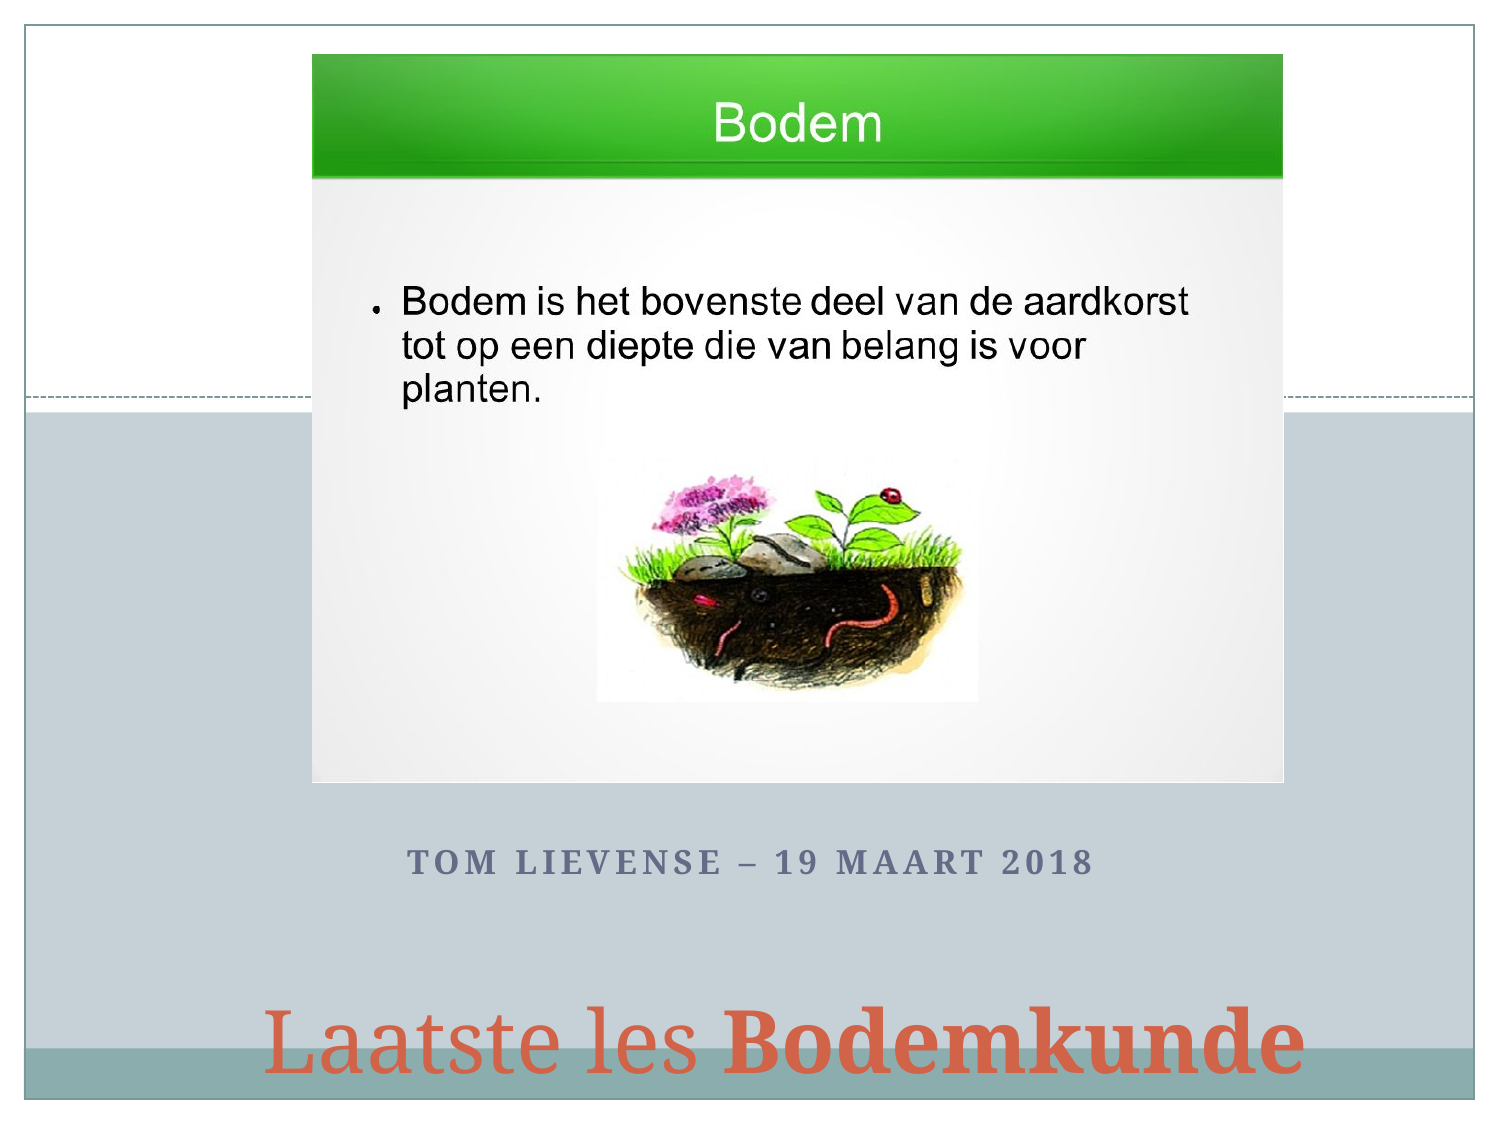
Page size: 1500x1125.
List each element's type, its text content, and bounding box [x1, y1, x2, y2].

picture [312, 54, 1285, 783]
title Laatste les Bodemkunde [147, 857, 1423, 1099]
subtitle Tom Lievense – 19 maart 2018 [225, 834, 1275, 925]
